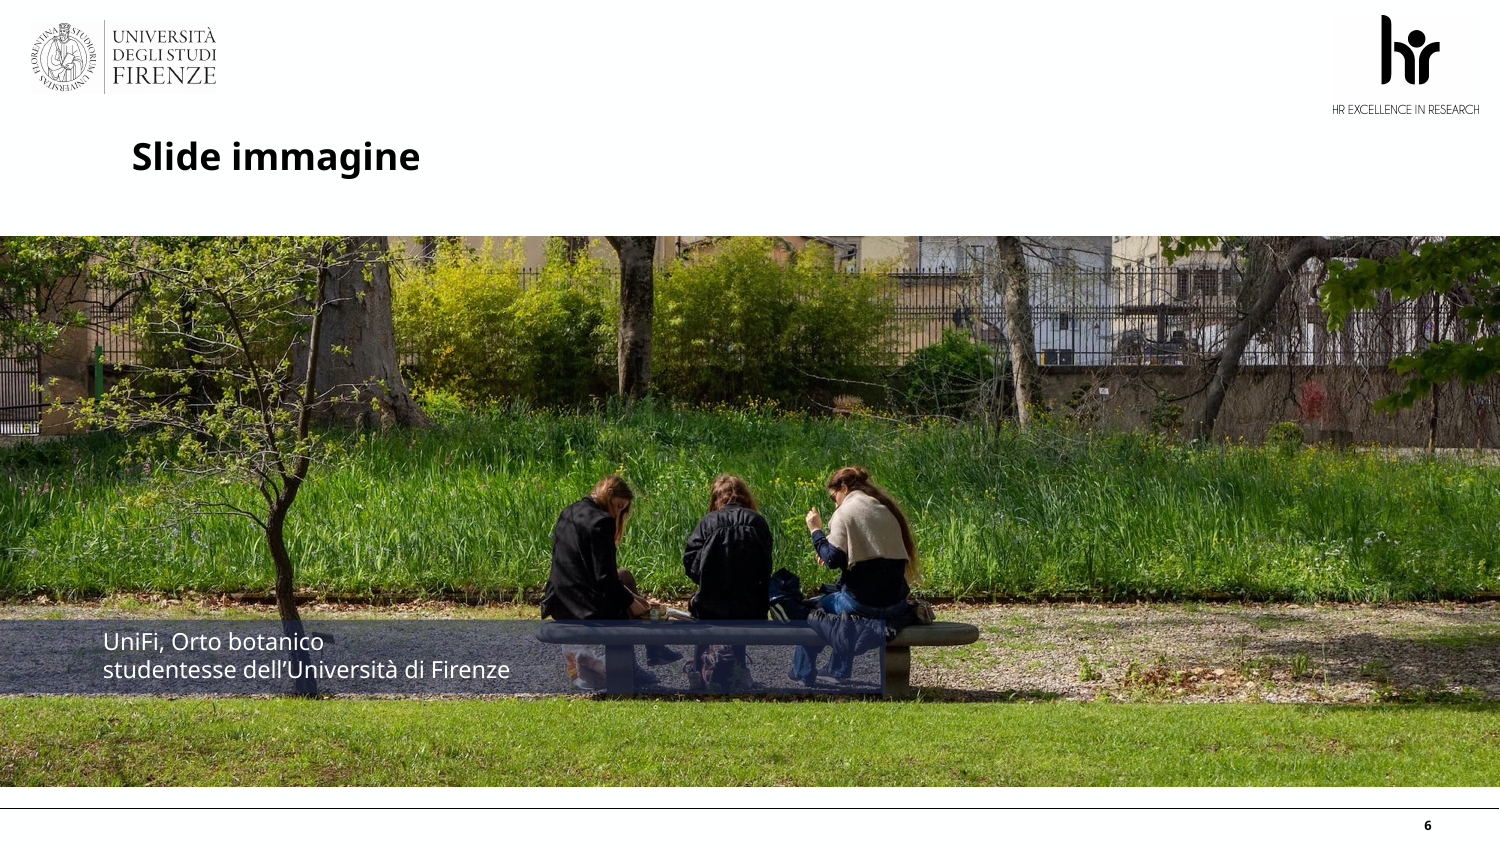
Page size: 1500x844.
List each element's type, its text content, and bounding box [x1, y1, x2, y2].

picture [1333, 15, 1479, 114]
picture [31, 20, 216, 94]
title Slide immagine [117, 116, 1462, 223]
picture [0, 236, 1500, 787]
